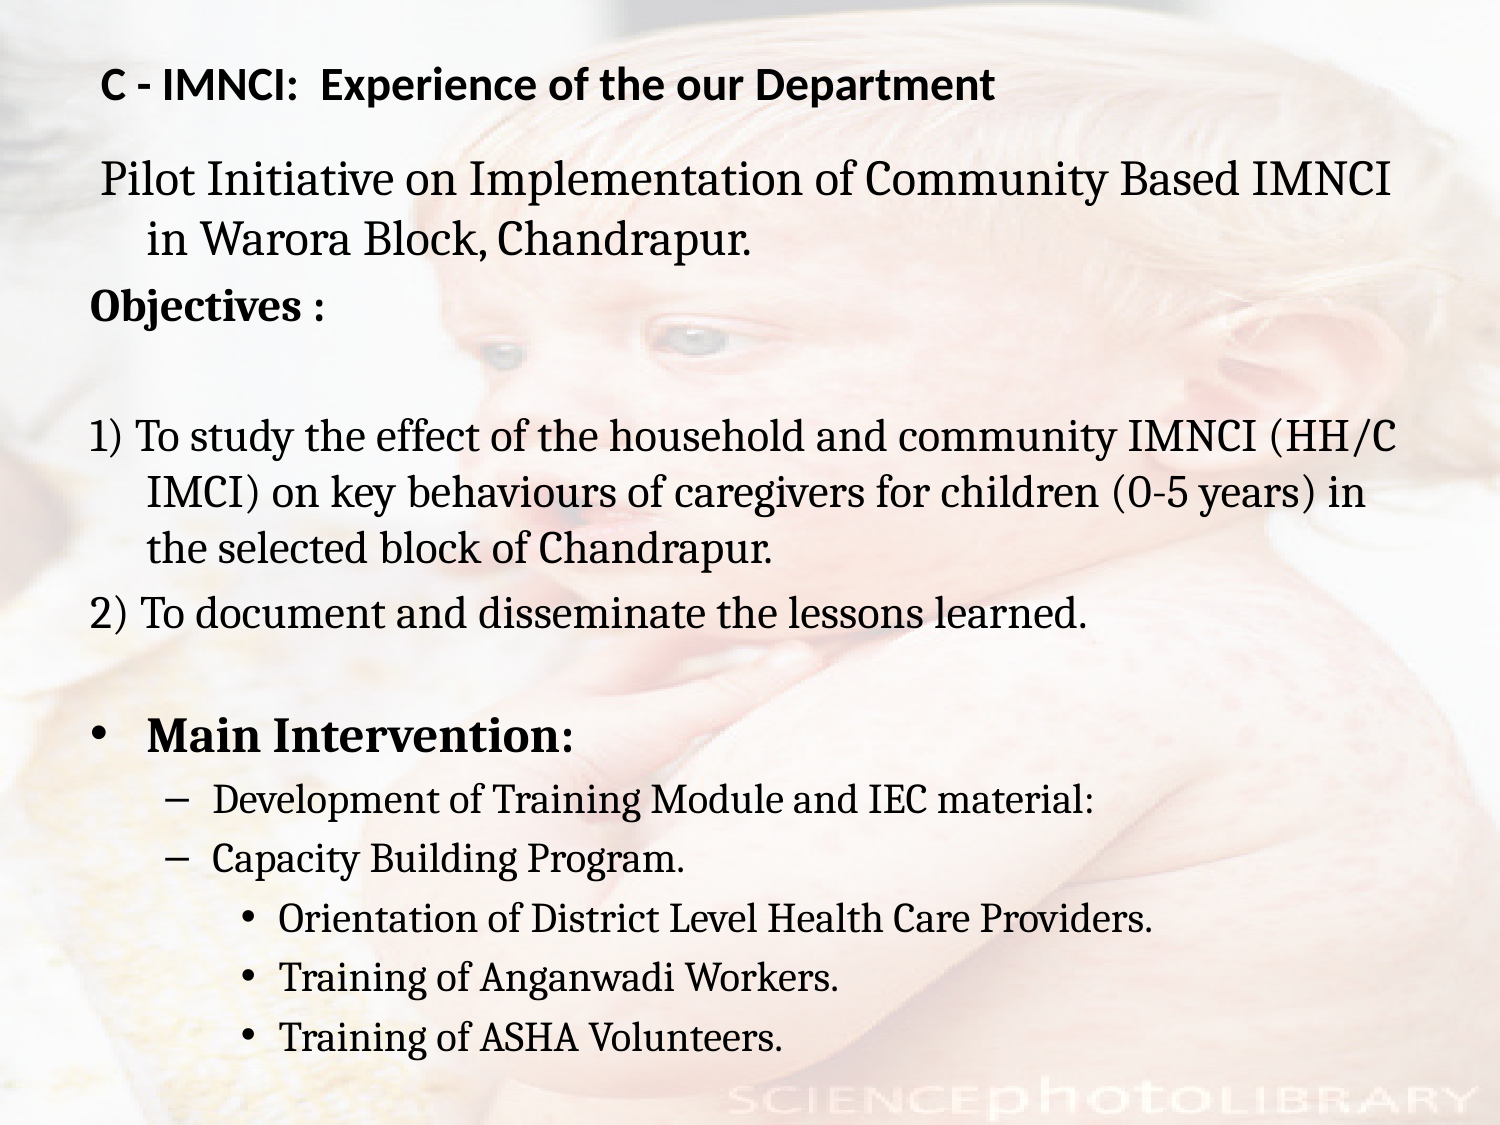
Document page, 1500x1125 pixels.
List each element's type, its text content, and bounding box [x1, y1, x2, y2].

list Pilot Initiative on Implementation of Community Based IMNCI in Warora Block, Chandrapur. Objectives : 1) To study the effect of the household and community IMNCI (HH/C IMCI) on key behaviours of caregivers for children (0-5 years) in the selected block of Chandrapur. 2) To document and disseminate the lessons learned. Main Intervention: Development of Training Module and IEC material: Capacity Building Program. Orientation of District Level Health Care Providers. Training of Anganwadi Workers. Training of ASHA Volunteers. [75, 137, 1425, 1075]
title C - IMNCI: Experience of the our Department [75, 45, 1425, 137]
